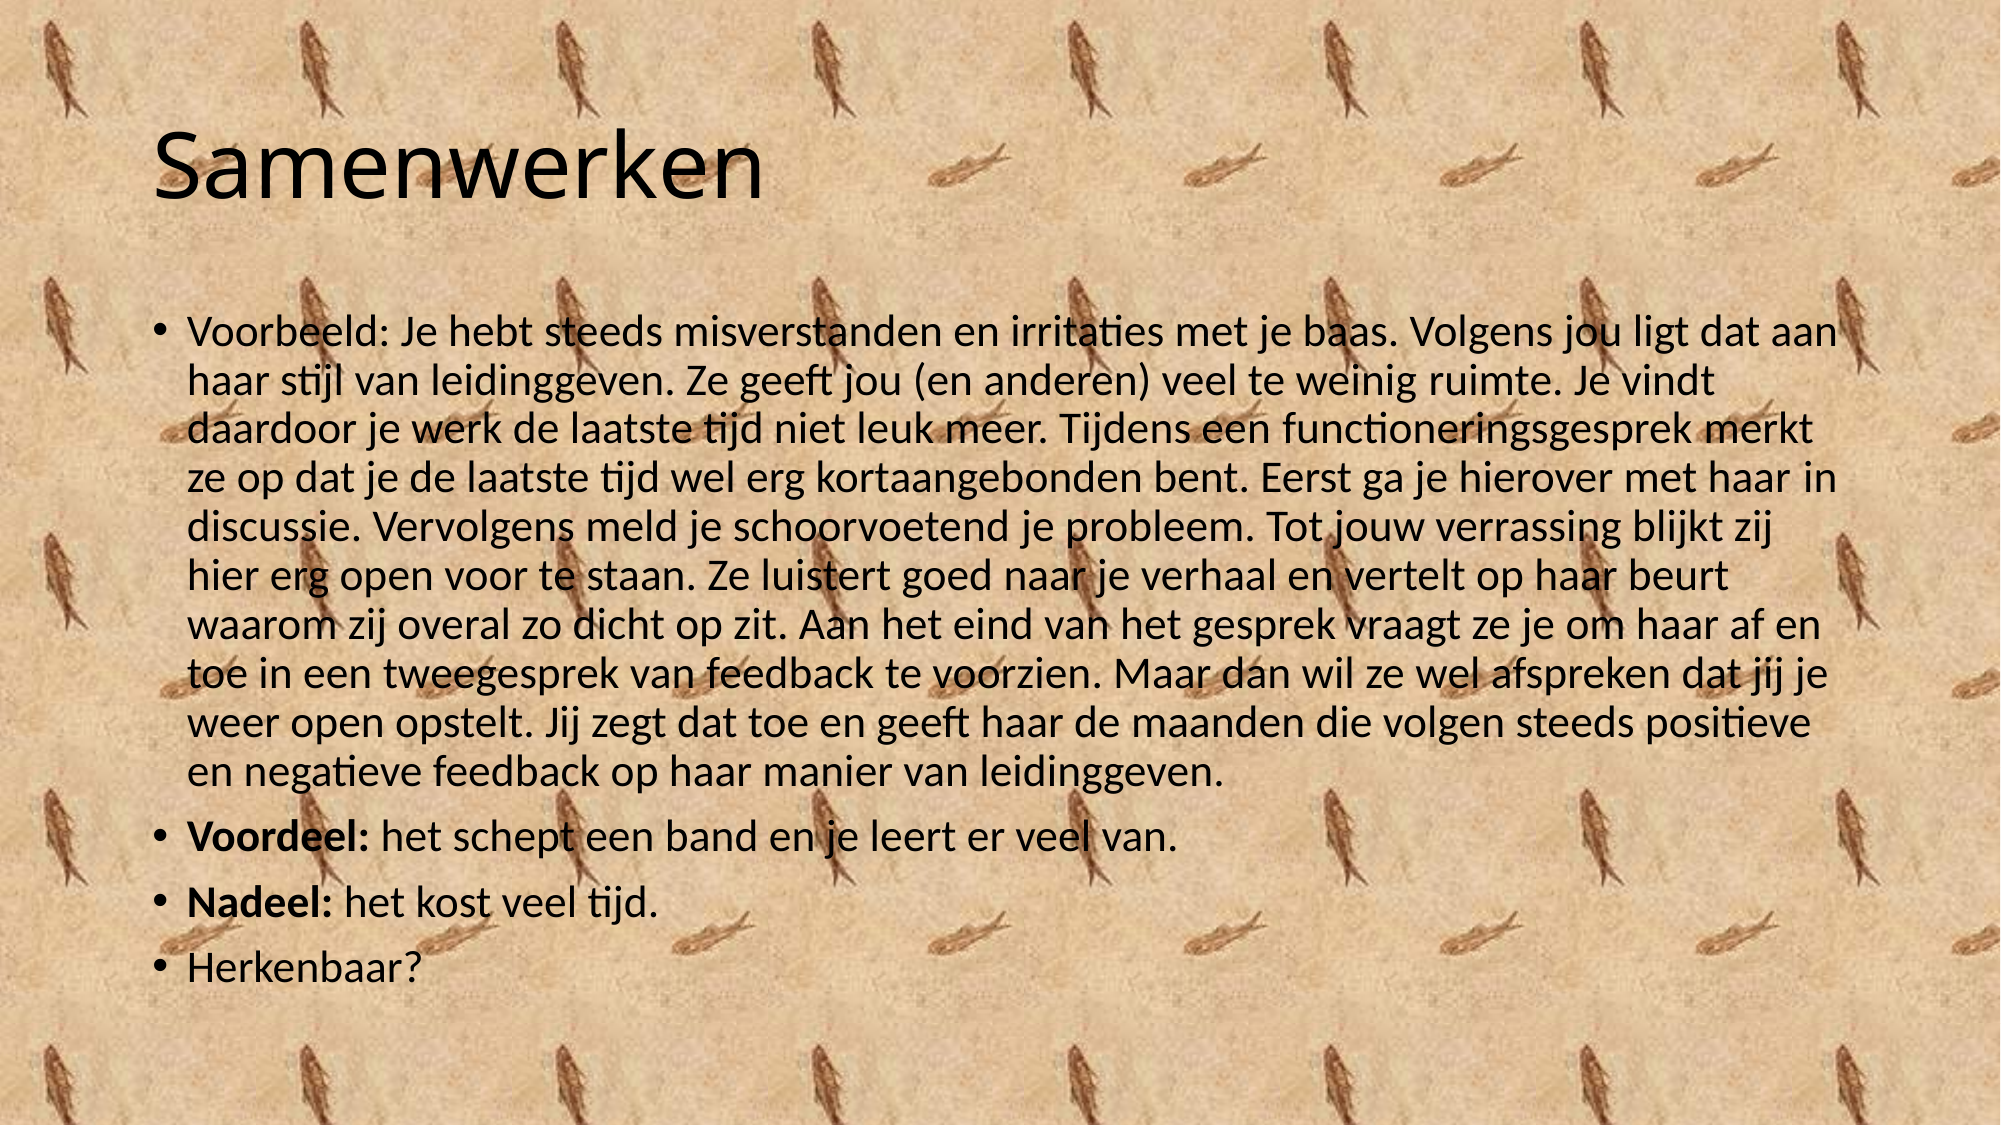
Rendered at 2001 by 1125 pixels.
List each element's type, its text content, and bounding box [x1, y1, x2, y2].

picture [0, 0, 2001, 1125]
title Samenwerken [137, 59, 1863, 278]
list Voorbeeld: Je hebt steeds misverstanden en irritaties met je baas. Volgens jou ligt dat aan haar stijl van leidinggeven. Ze geeft jou (en anderen) veel te weinig ruimte. Je vindt daardoor je werk de laatste tijd niet leuk meer. Tijdens een functioneringsgesprek merkt ze op dat je de laatste tijd wel erg kortaangebonden bent. Eerst ga je hierover met haar in discussie. Vervolgens meld je schoorvoetend je probleem. Tot jouw verrassing blijkt zij hier erg open voor te staan. Ze luistert goed naar je verhaal en vertelt op haar beurt waarom zij overal zo dicht op zit. Aan het eind van het gesprek vraagt ze je om haar af en toe in een tweegesprek van feedback te voorzien. Maar dan wil ze wel afspreken dat jij je weer open opstelt. Jij zegt dat toe en geeft haar de maanden die volgen steeds positieve en negatieve feedback op haar manier van leidinggeven. Voordeel: het schept een band en je leert er veel van. Nadeel: het kost veel tijd. Herkenbaar? [137, 299, 1863, 1014]
